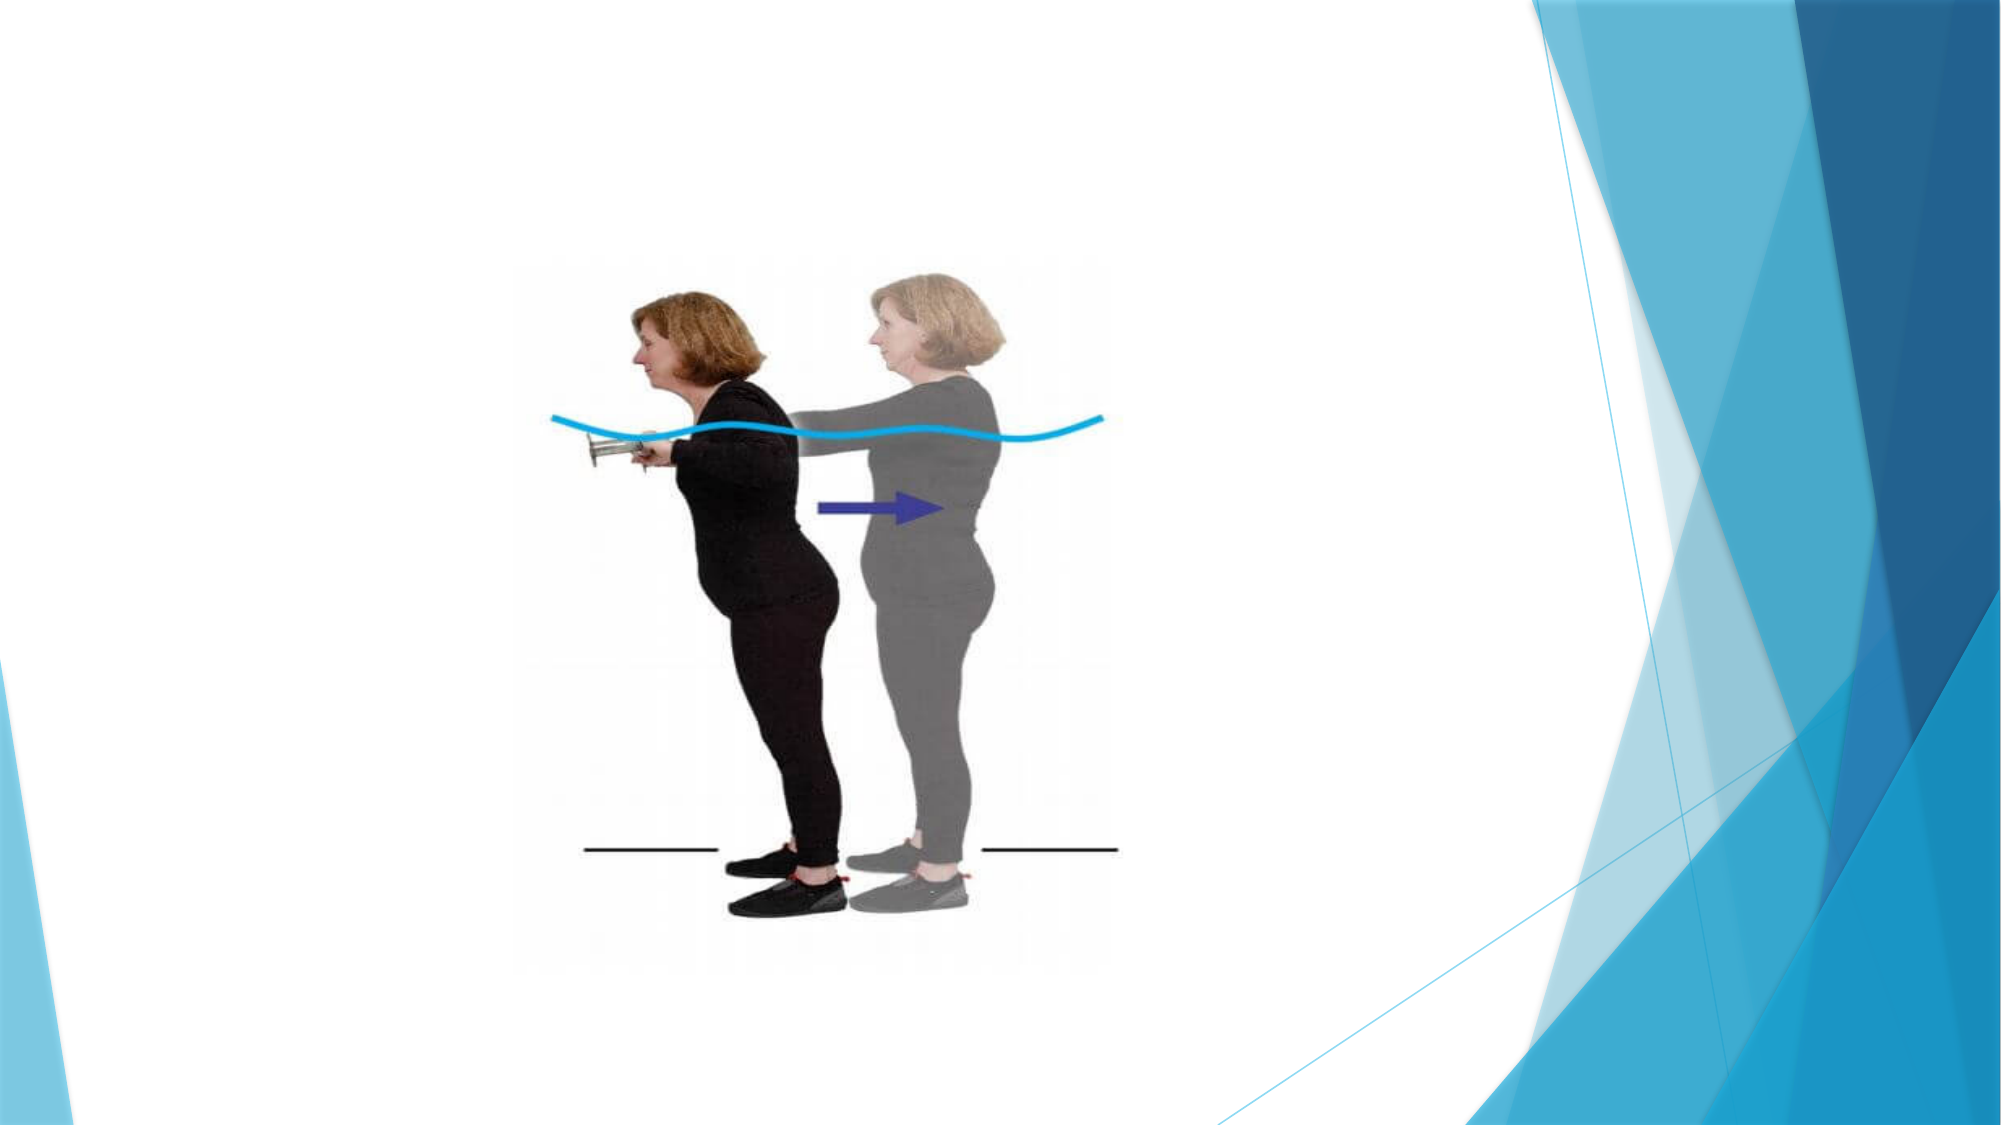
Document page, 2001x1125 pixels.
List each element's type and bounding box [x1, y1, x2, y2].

list [423, 161, 1194, 992]
